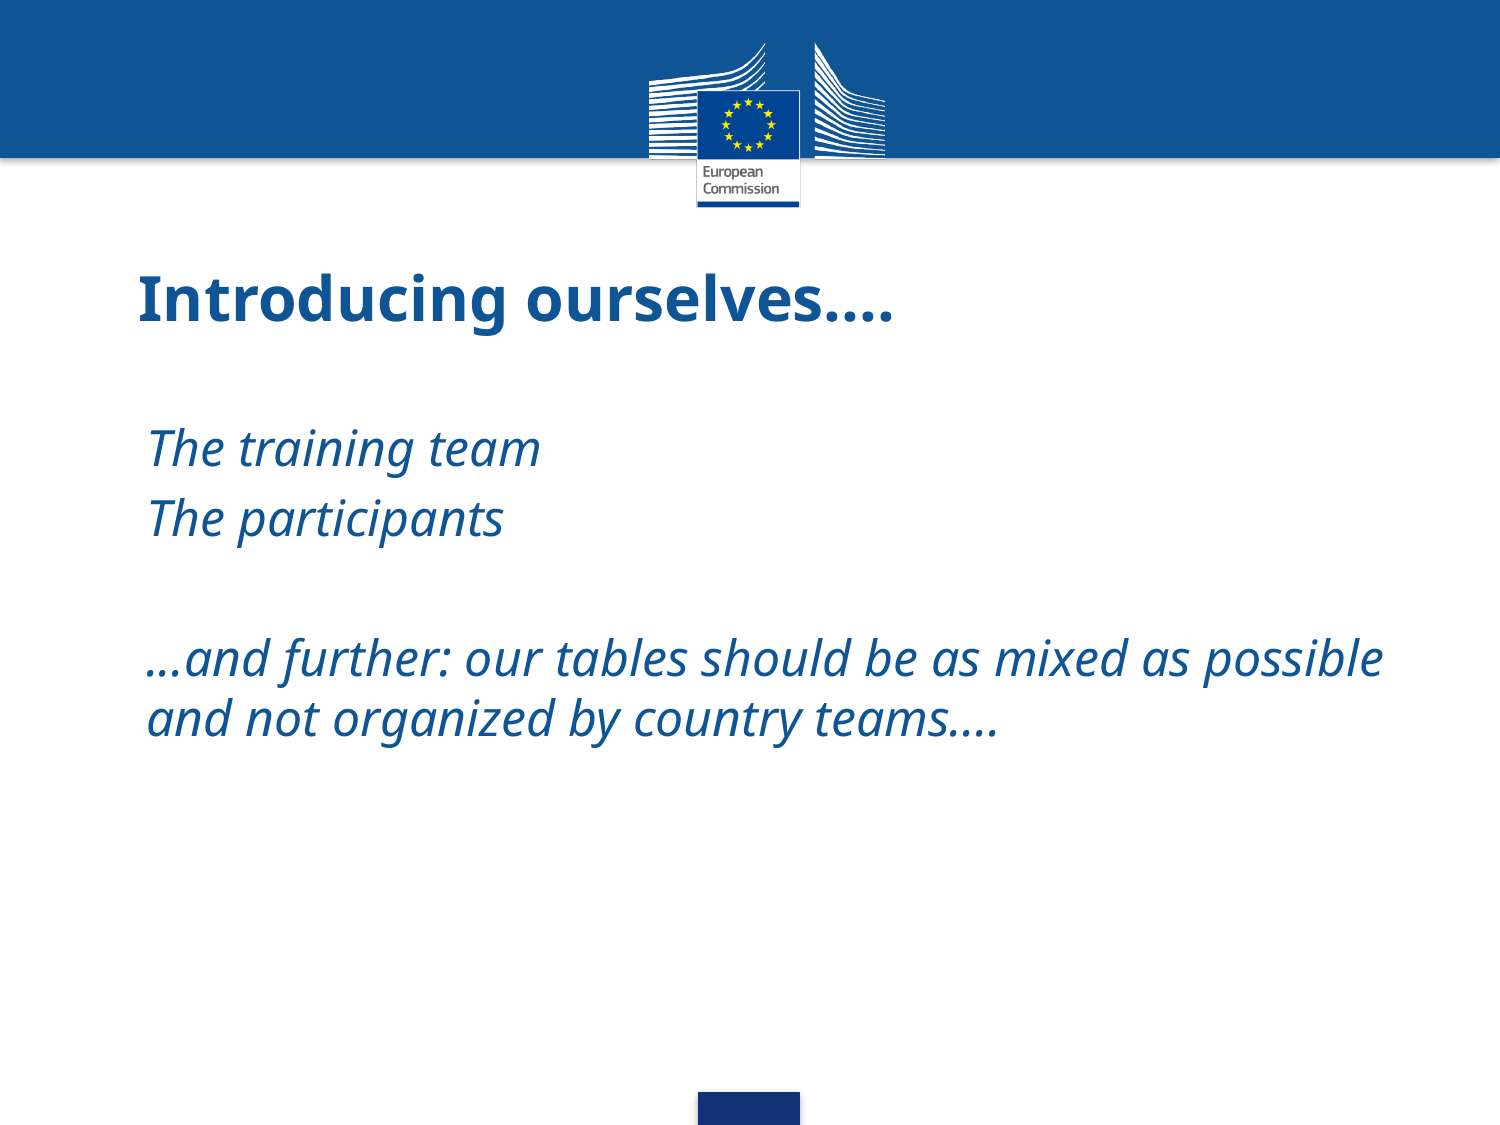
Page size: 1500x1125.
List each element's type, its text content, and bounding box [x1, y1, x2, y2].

list The training team The participants ...and further: our tables should be as mixed as possible and not organized by country teams.... [75, 408, 1425, 988]
title Introducing ourselves.... [64, 219, 1415, 374]
picture [649, 42, 885, 208]
